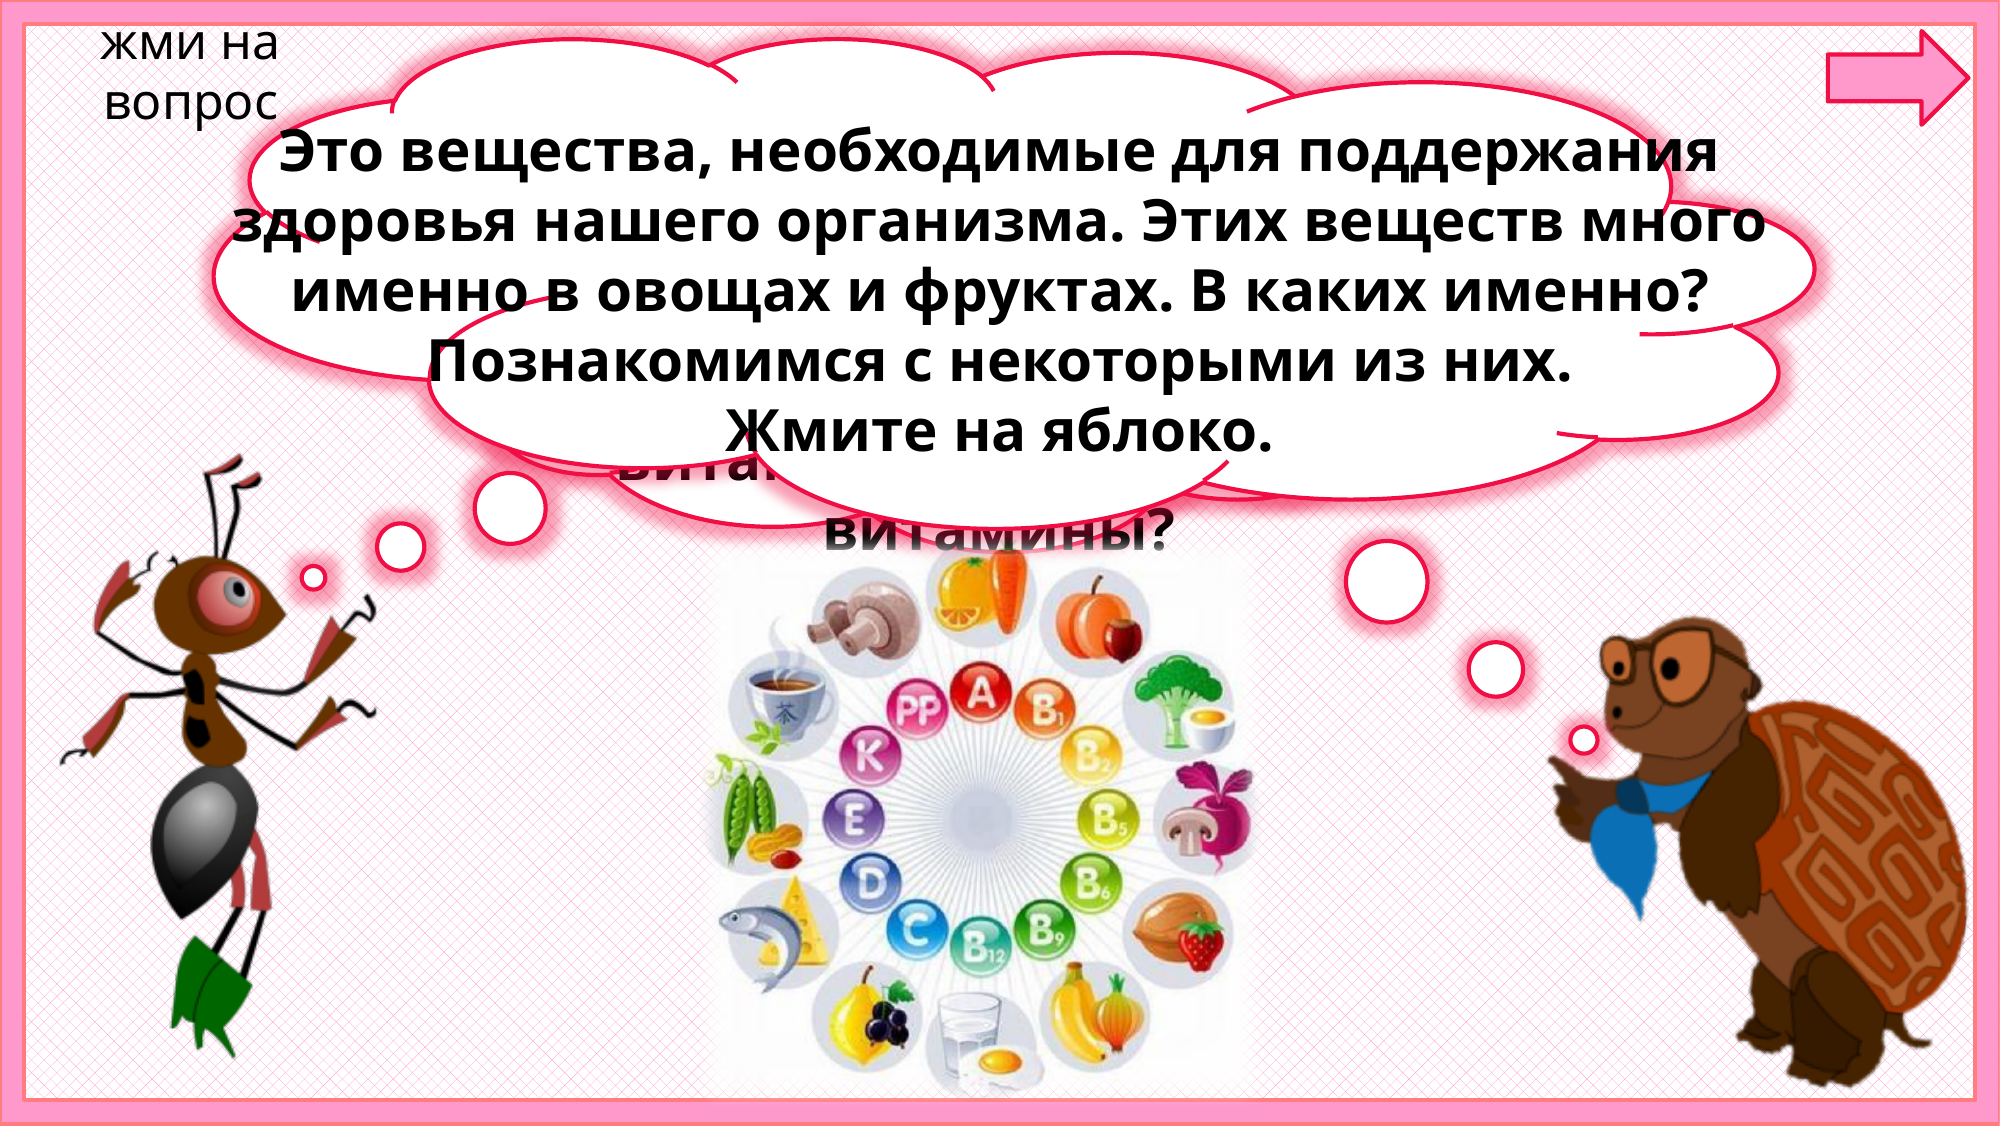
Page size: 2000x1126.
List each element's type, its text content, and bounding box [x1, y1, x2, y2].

picture [1498, 496, 2000, 1126]
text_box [467, 539, 687, 552]
text_box [1825, 29, 1971, 127]
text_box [184, 37, 1816, 528]
picture [0, 404, 469, 1082]
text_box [1273, 539, 1520, 552]
picture [692, 531, 1269, 1109]
text_box жми на вопрос [31, 2, 351, 137]
